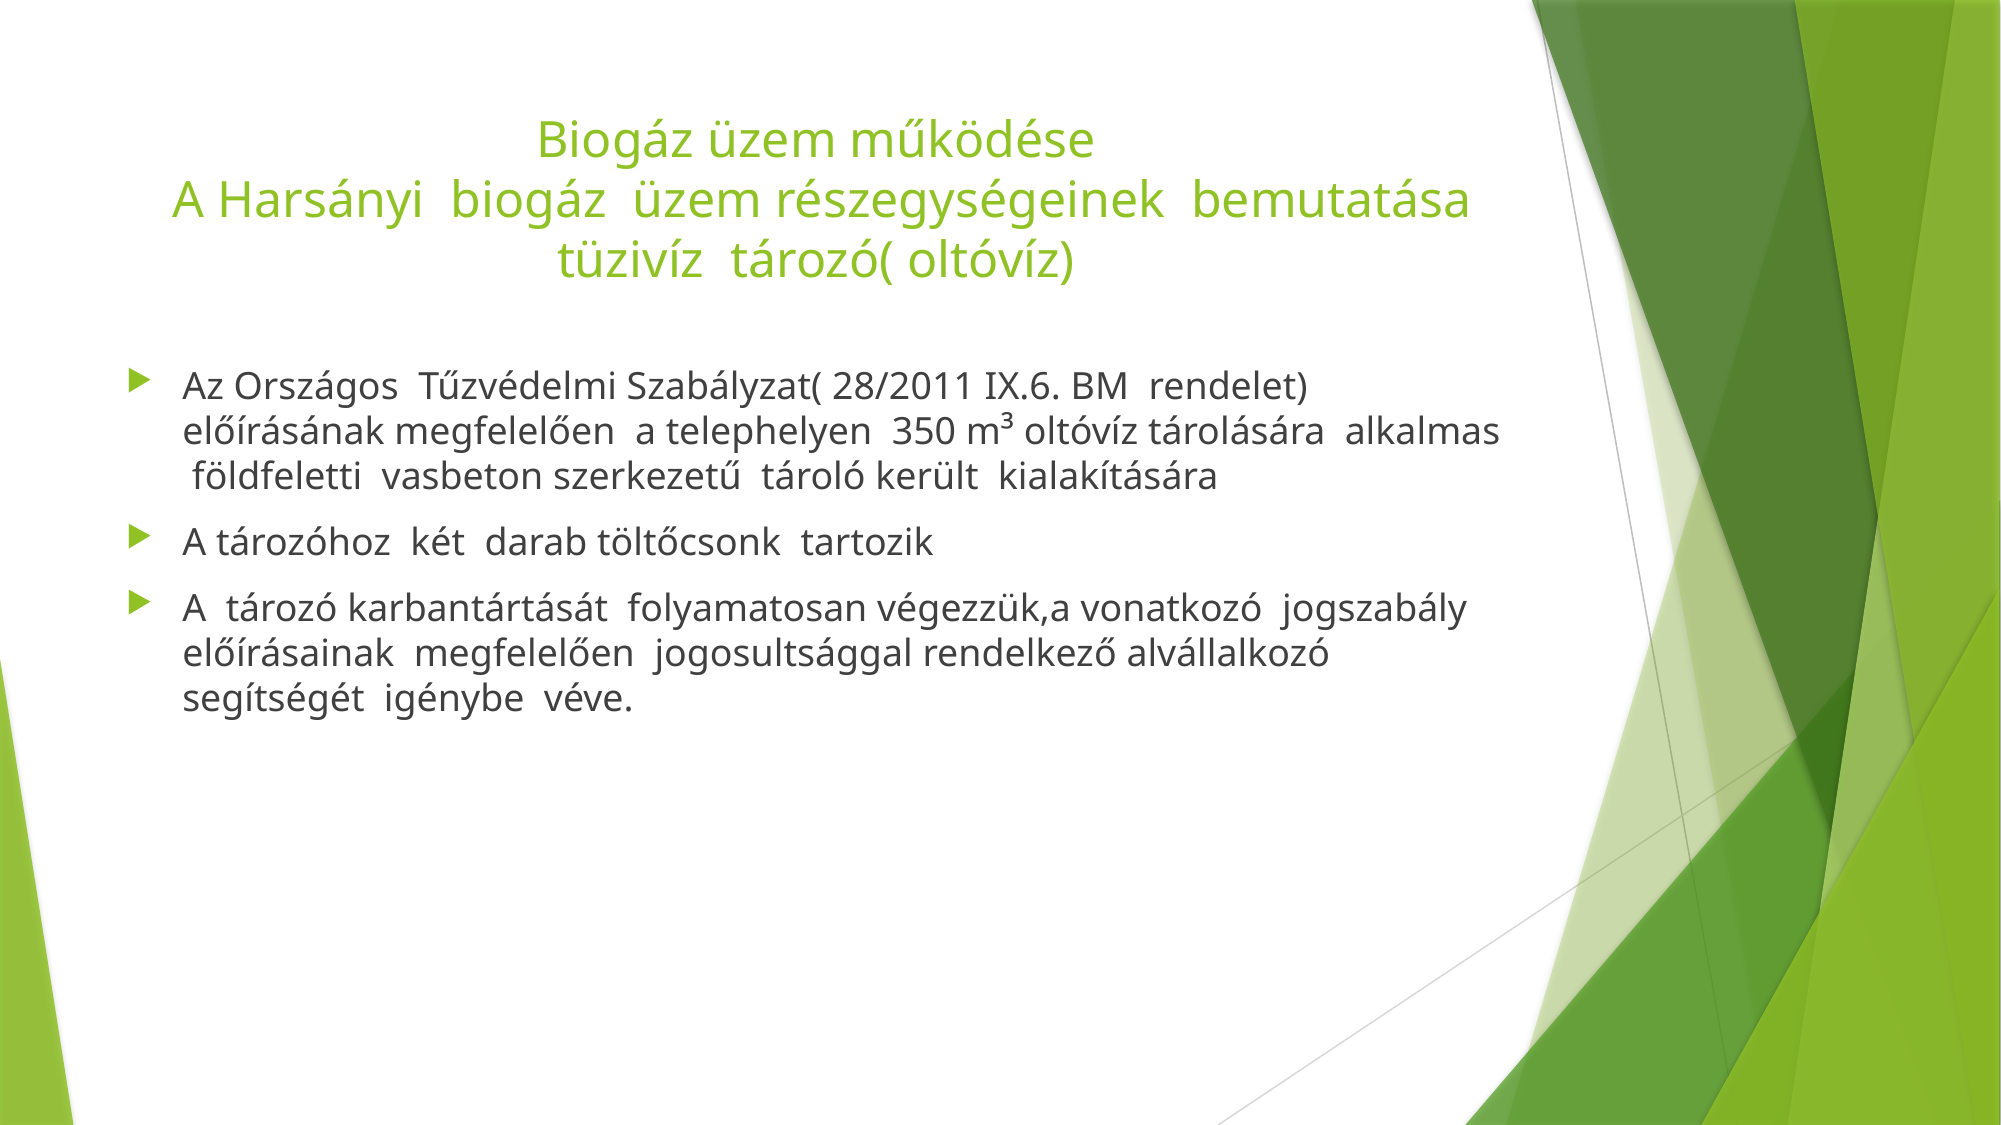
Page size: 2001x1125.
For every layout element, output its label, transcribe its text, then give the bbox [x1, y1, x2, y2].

list Az Országos Tűzvédelmi Szabályzat( 28/2011 IX.6. BM rendelet) előírásának megfelelően a telephelyen 350 m³ oltóvíz tárolására alkalmas földfeletti vasbeton szerkezetű tároló került kialakítására A tározóhoz két darab töltőcsonk tartozik A tározó karbantártását folyamatosan végezzük,a vonatkozó jogszabály előírásainak megfelelően jogosultsággal rendelkező alvállalkozó segítségét igénybe véve. [111, 354, 1522, 992]
title Biogáz üzem működése A Harsányi biogáz üzem részegységeinek bemutatása tüzivíz tározó( oltóvíz) [111, 99, 1522, 317]
